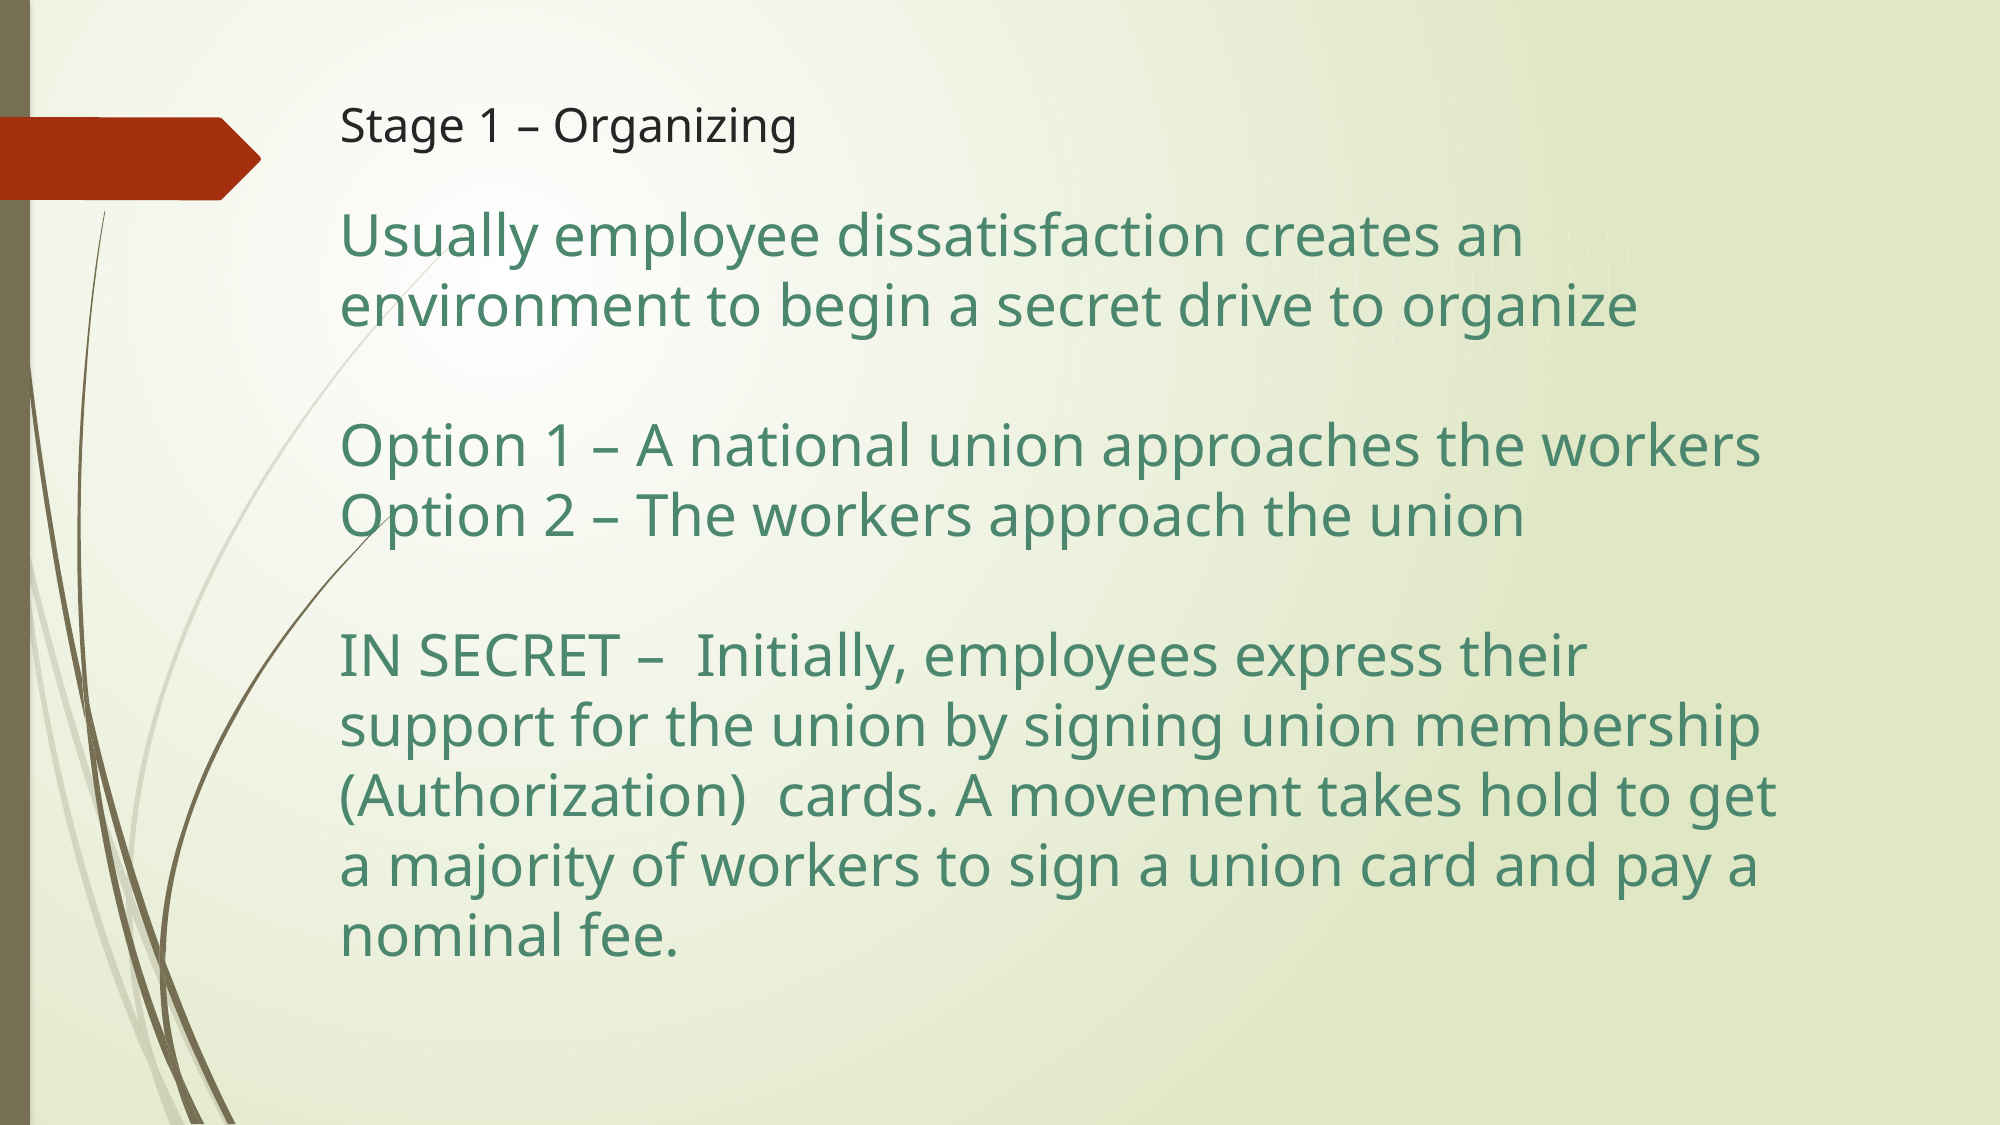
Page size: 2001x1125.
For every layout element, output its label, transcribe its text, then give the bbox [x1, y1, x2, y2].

text_box Usually employee dissatisfaction creates an environment to begin a secret drive to organize Option 1 – A national union approaches the workers Option 2 – The workers approach the union IN SECRET – Initially, employees express their support for the union by signing union membership (Authorization) cards. A movement takes hold to get a majority of workers to sign a union card and pay a nominal fee. [324, 190, 1817, 976]
title Stage 1 – Organizing [324, 87, 1675, 190]
